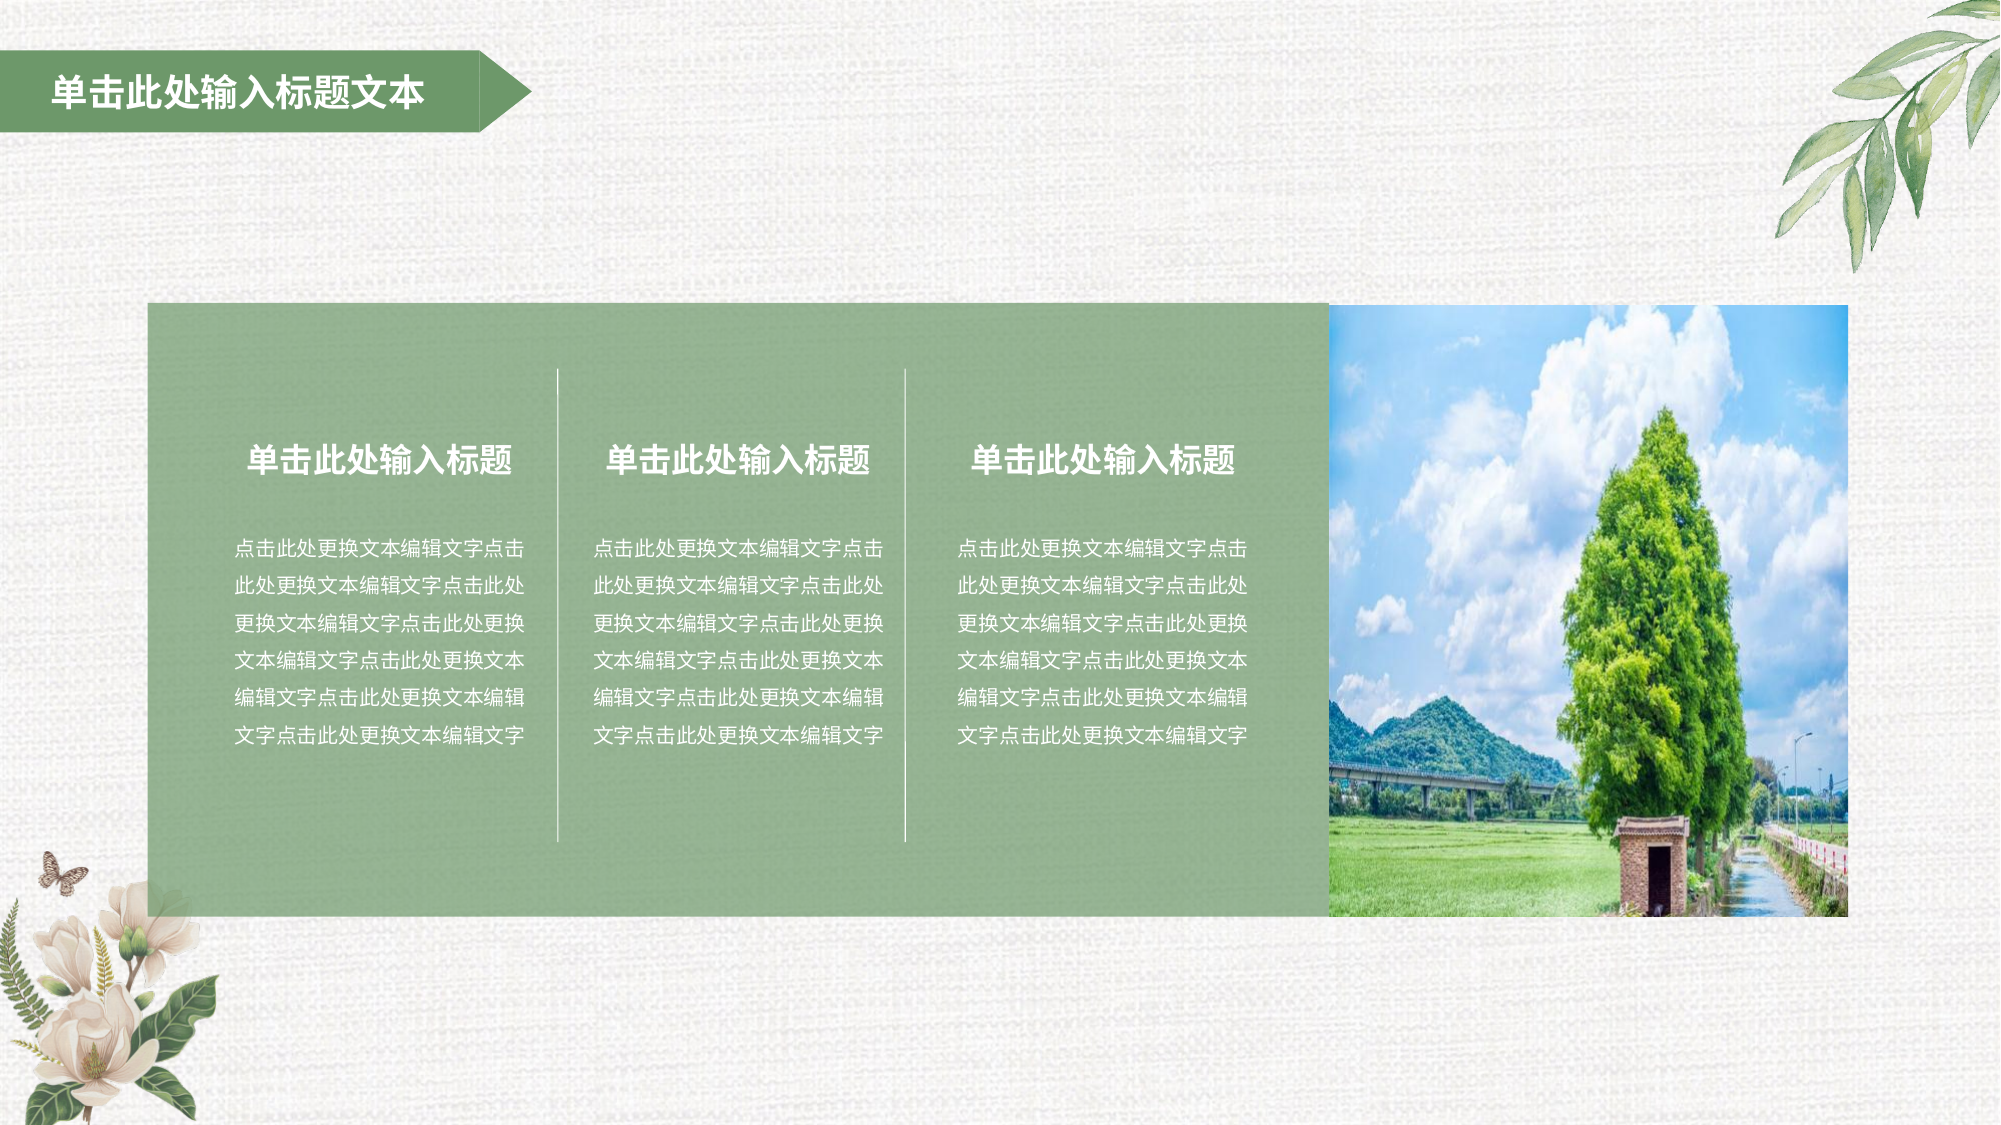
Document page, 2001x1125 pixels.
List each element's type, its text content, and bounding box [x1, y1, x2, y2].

text_box 点击此处更换文本编辑文字点击此处更换文本编辑文字点击此处更换文本编辑文字点击此处更换文本编辑文字点击此处更换文本编辑文字点击此处更换文本编辑文字点击此处更换文本编辑文字 [592, 522, 885, 748]
picture [0, 0, 2001, 1125]
text_box 单击此处输入标题 [229, 431, 531, 487]
text_box 单击此处输入标题 [585, 431, 892, 487]
text_box 点击此处更换文本编辑文字点击此处更换文本编辑文字点击此处更换文本编辑文字点击此处更换文本编辑文字点击此处更换文本编辑文字点击此处更换文本编辑文字点击此处更换文本编辑文字 [957, 522, 1250, 748]
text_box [0, 50, 532, 133]
text_box [1328, 305, 1849, 918]
text_box [147, 302, 1330, 917]
text_box 单击此处输入标题 [945, 431, 1261, 487]
text_box 点击此处更换文本编辑文字点击此处更换文本编辑文字点击此处更换文本编辑文字点击此处更换文本编辑文字点击此处更换文本编辑文字点击此处更换文本编辑文字点击此处更换文本编辑文字 [233, 522, 527, 748]
